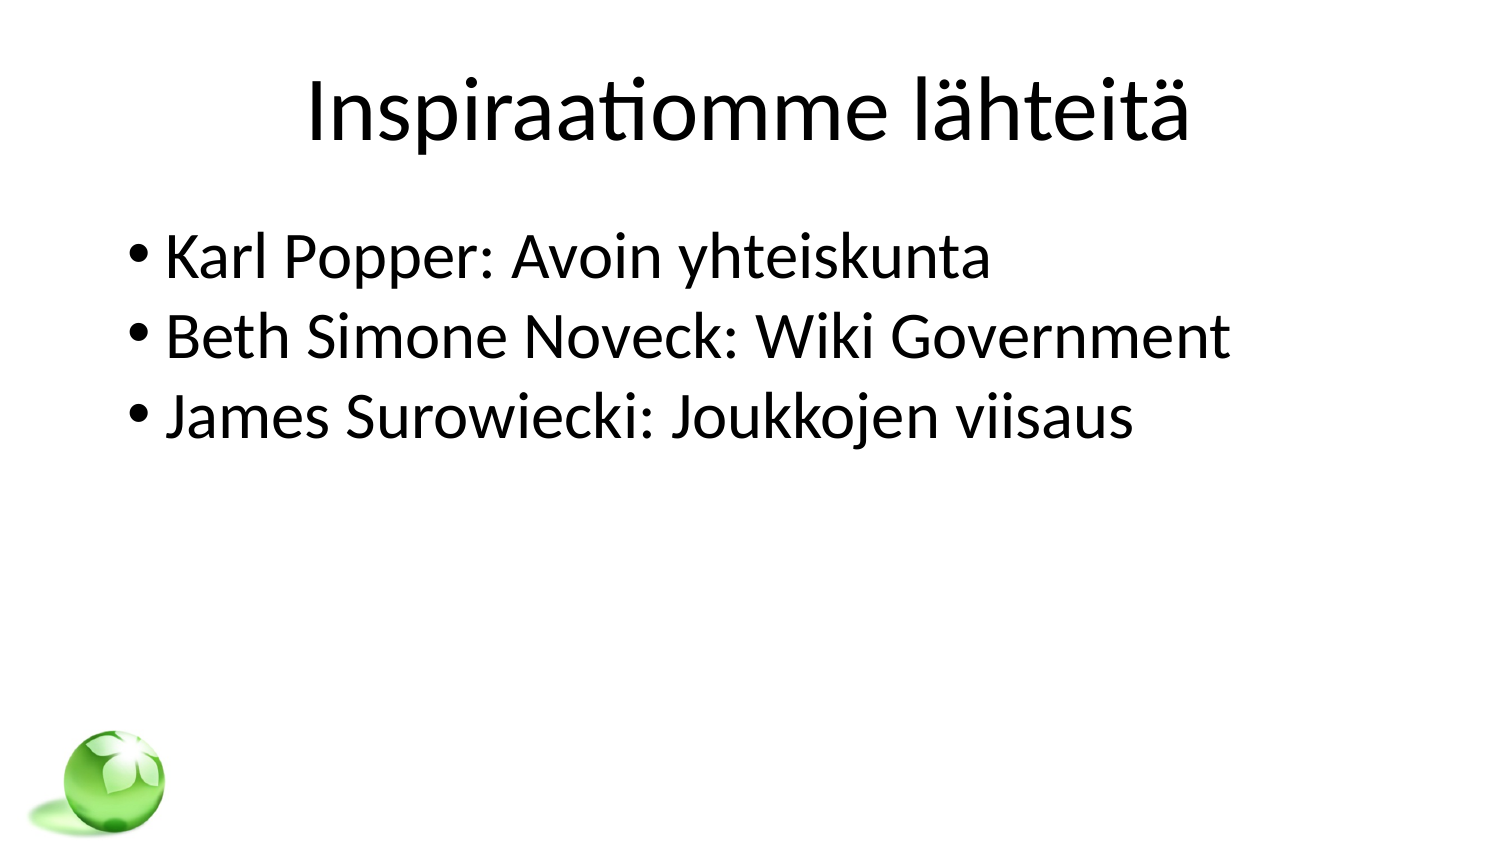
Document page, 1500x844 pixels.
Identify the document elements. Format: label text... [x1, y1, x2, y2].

picture [17, 720, 178, 841]
title Inspiraatiomme lähteitä [75, 33, 1425, 175]
list Karl Popper: Avoin yhteiskunta Beth Simone Noveck: Wiki Government James Surowiecki: Joukkojen viisaus [75, 196, 1425, 754]
